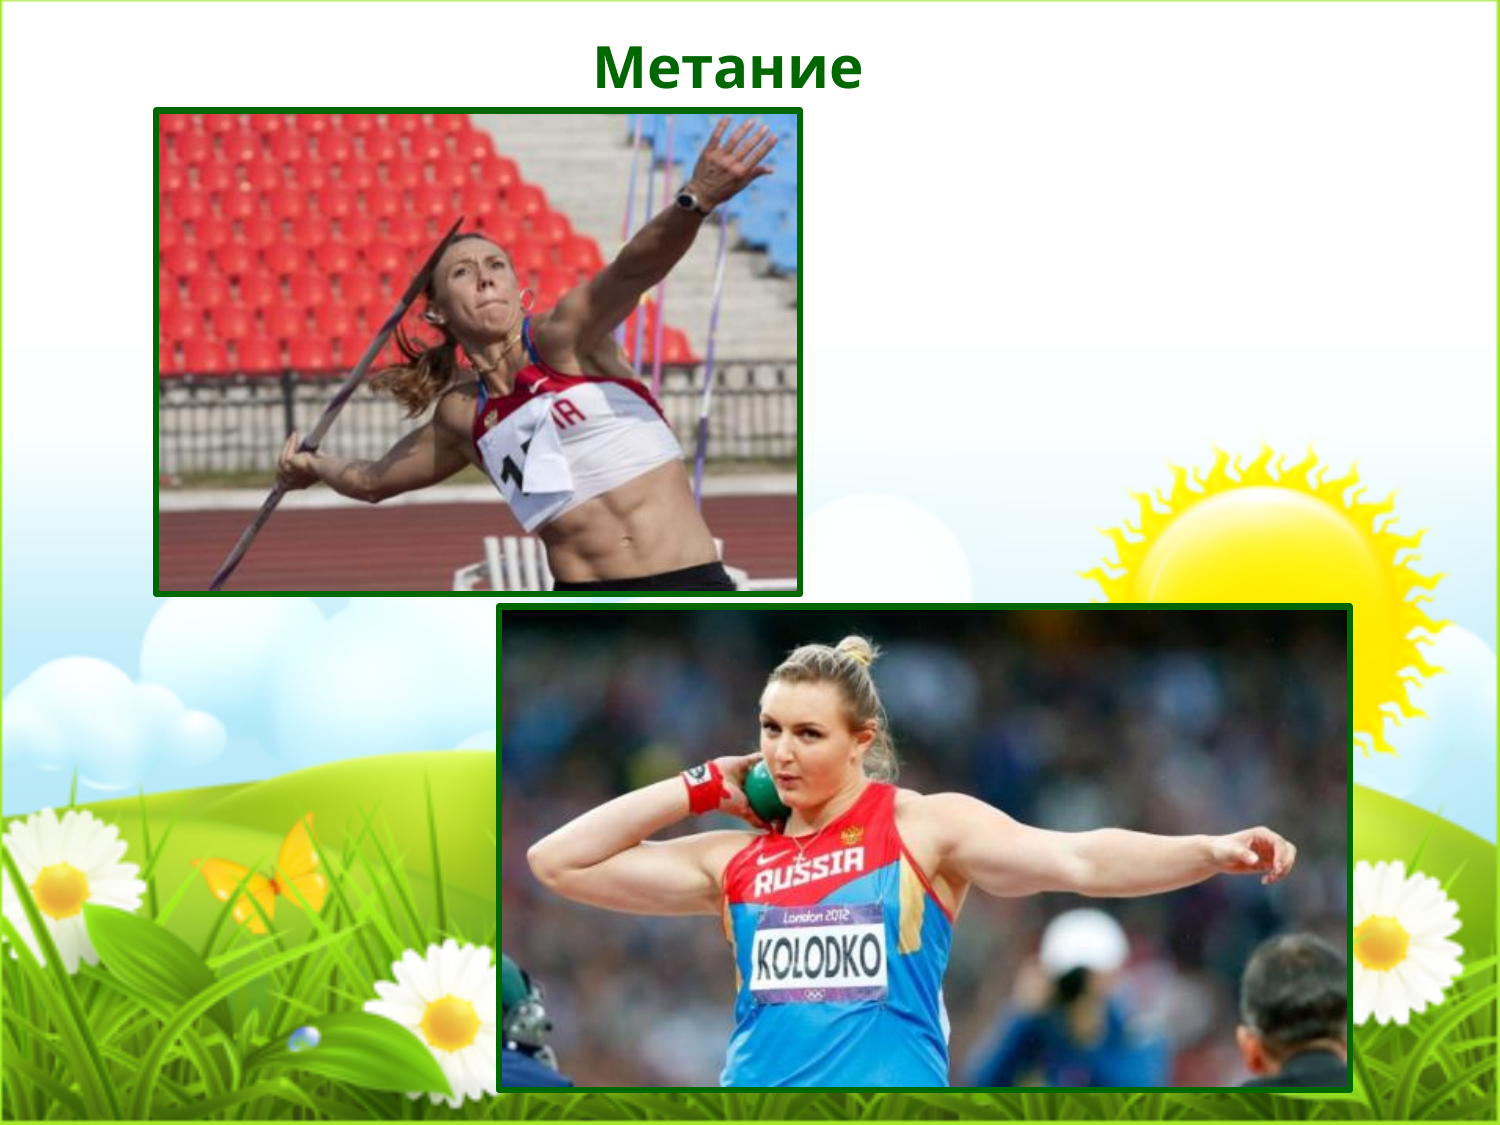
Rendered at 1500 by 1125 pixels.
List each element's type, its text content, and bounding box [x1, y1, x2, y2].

title Метание [53, 0, 1404, 160]
picture [0, 0, 1500, 1125]
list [159, 113, 798, 591]
